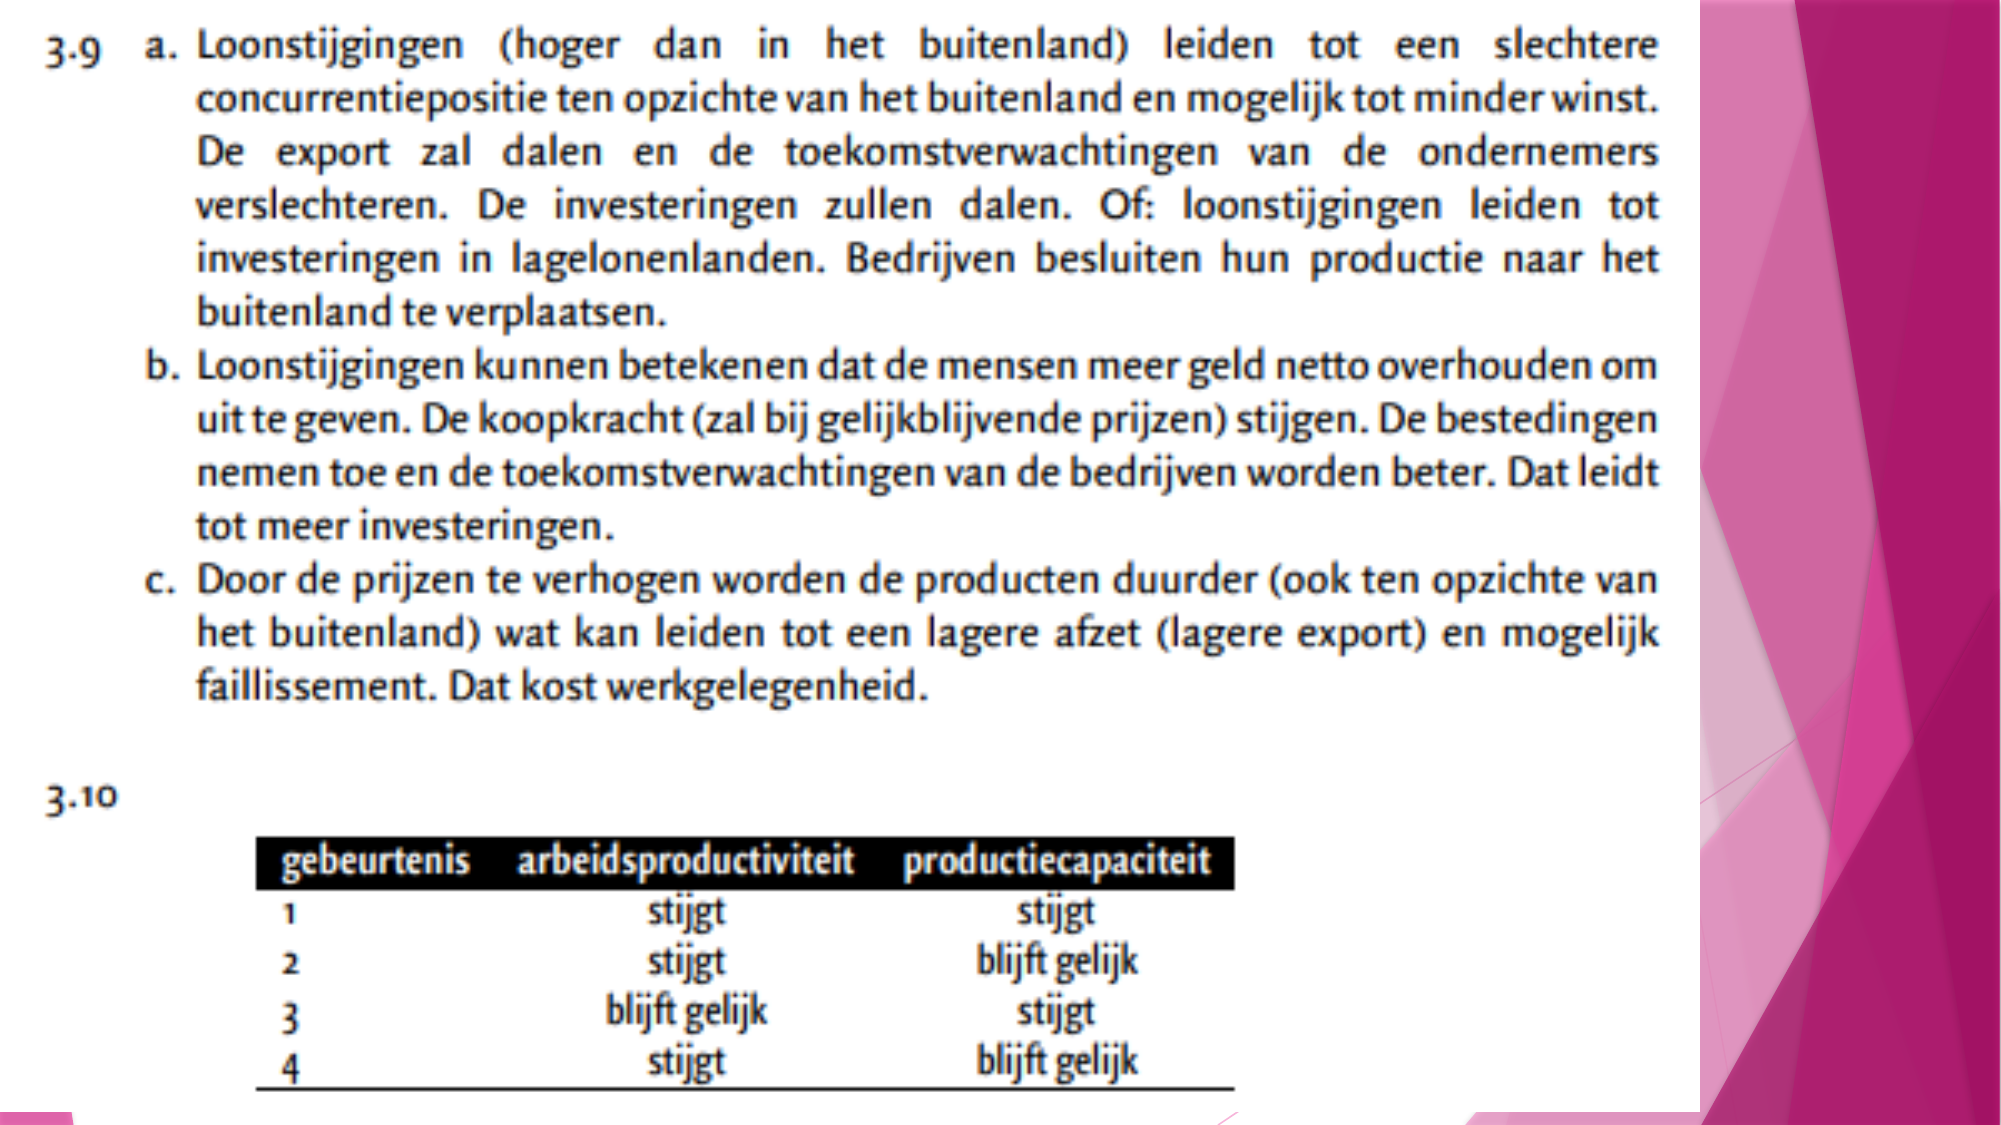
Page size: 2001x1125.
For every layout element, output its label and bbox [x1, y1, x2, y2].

picture [0, 0, 1700, 1113]
